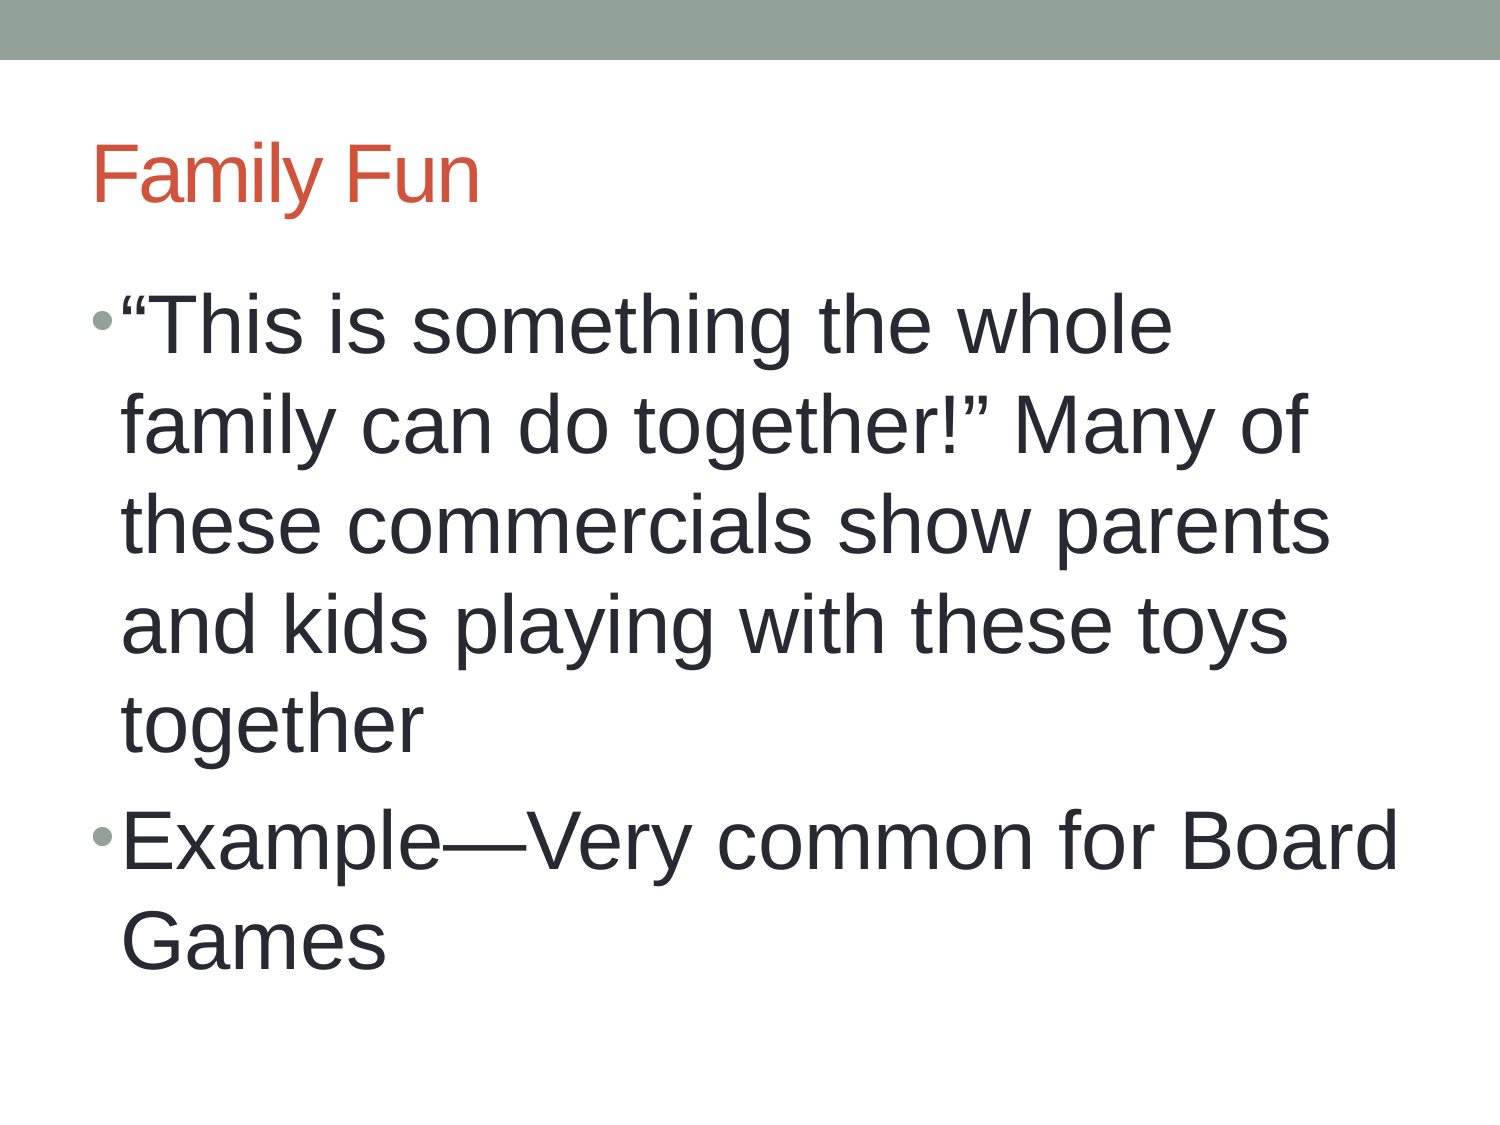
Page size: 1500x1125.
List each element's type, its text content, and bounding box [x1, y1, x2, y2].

title Family Fun [75, 87, 1425, 250]
list “This is something the whole family can do together!” Many of these commercials show parents and kids playing with these toys together Example—Very common for Board Games [75, 262, 1425, 1063]
